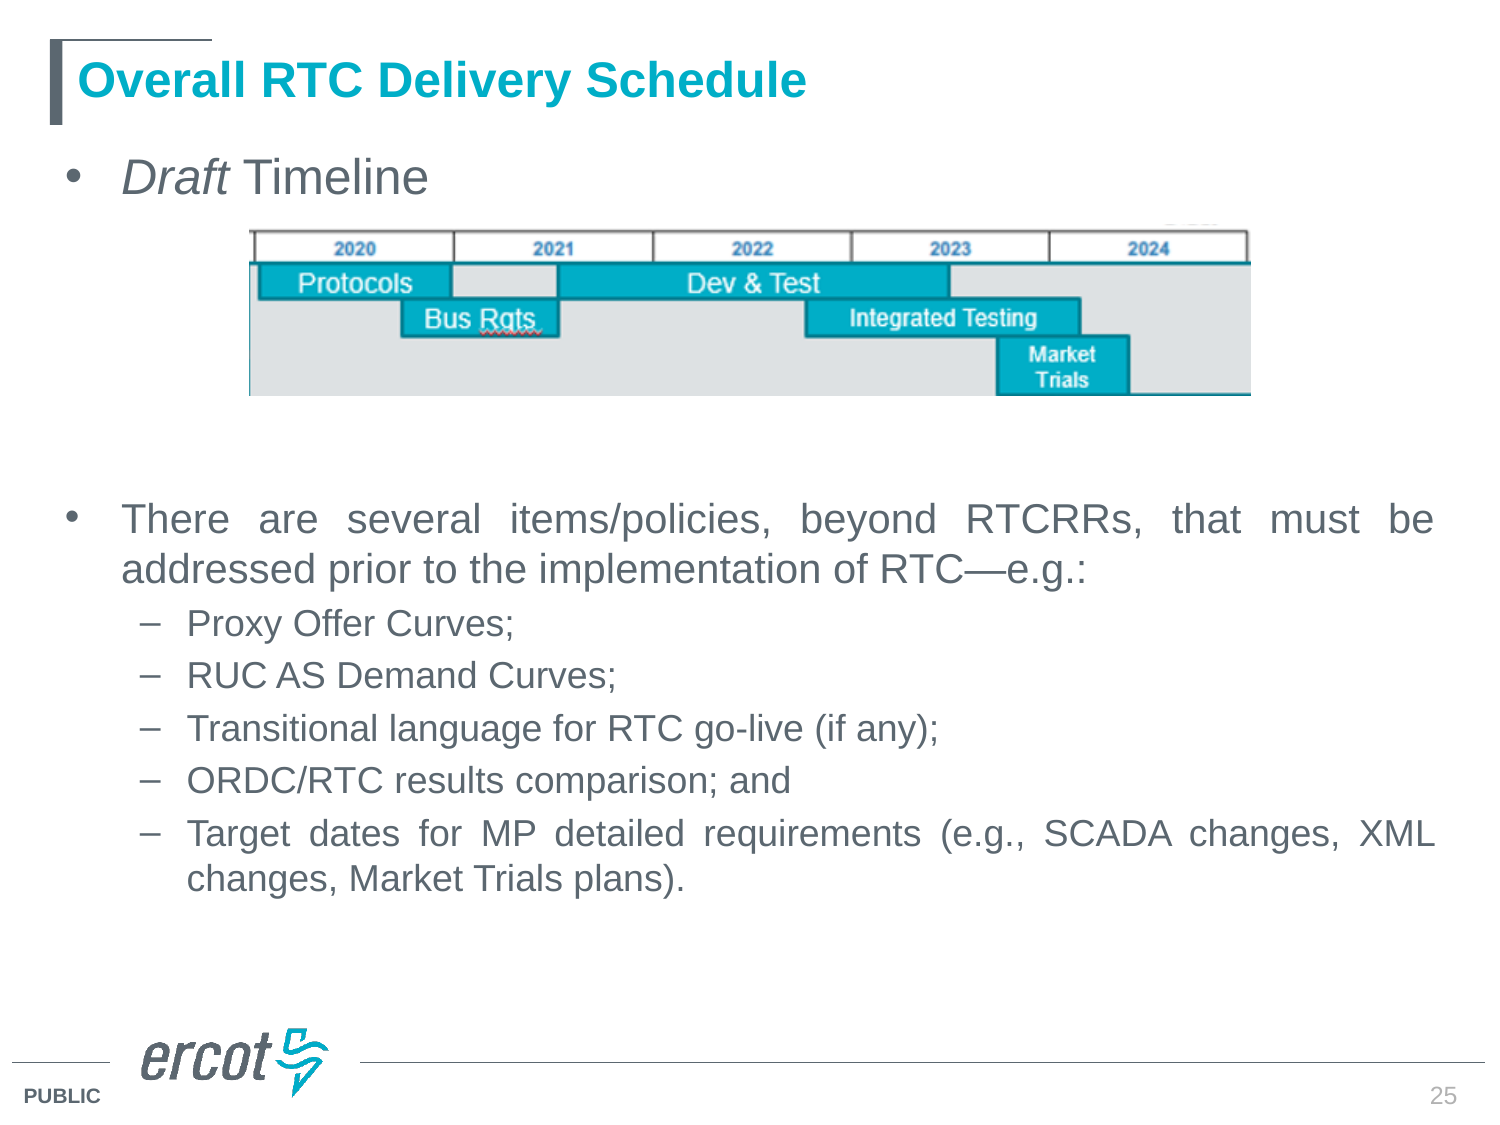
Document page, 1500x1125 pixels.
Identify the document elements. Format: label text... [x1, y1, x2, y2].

title Overall RTC Delivery Schedule [62, 39, 1450, 125]
picture [137, 1024, 332, 1100]
list Draft Timeline There are several items/policies, beyond RTCRRs, that must be addressed prior to the implementation of RTC—e.g.: Proxy Offer Curves; RUC AS Demand Curves; Transitional language for RTC go-live (if any); ORDC/RTC results comparison; and Target dates for MP detailed requirements (e.g., SCADA changes, XML changes, Market Trials plans). [50, 137, 1450, 1013]
picture [248, 224, 1251, 396]
slide_number 25 [1400, 1076, 1488, 1113]
